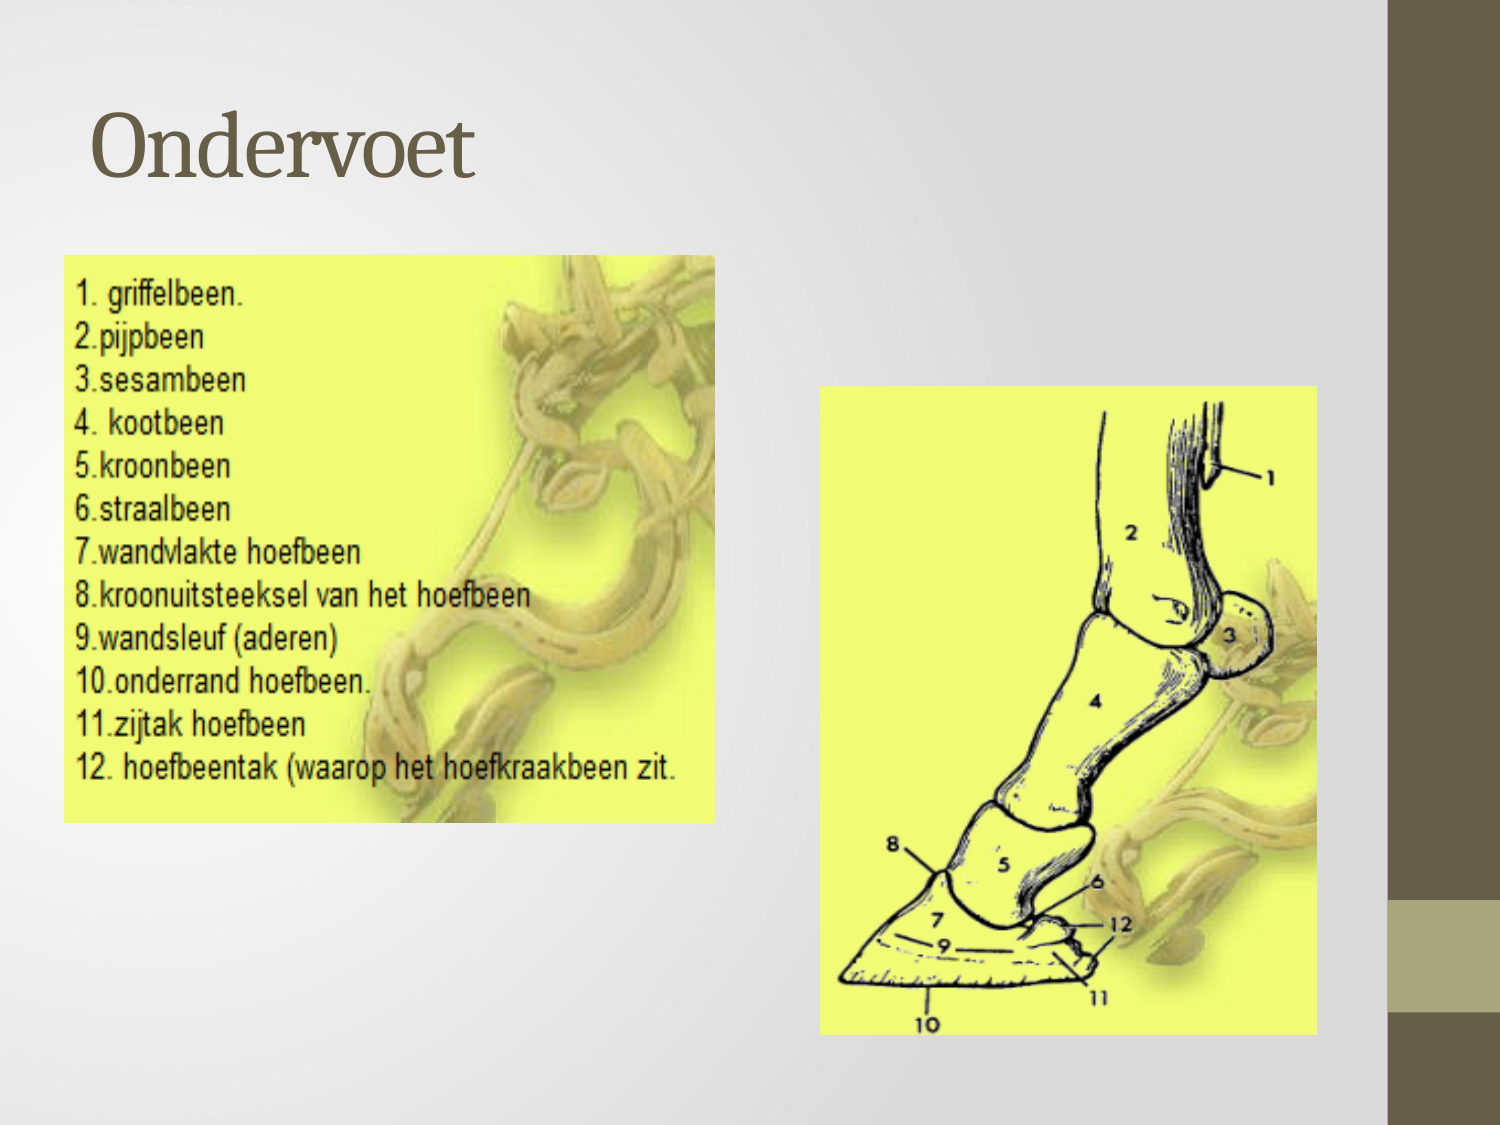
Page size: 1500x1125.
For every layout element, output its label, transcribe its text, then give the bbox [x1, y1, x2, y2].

title Ondervoet [75, 45, 1325, 233]
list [64, 254, 716, 823]
picture [820, 386, 1318, 1036]
